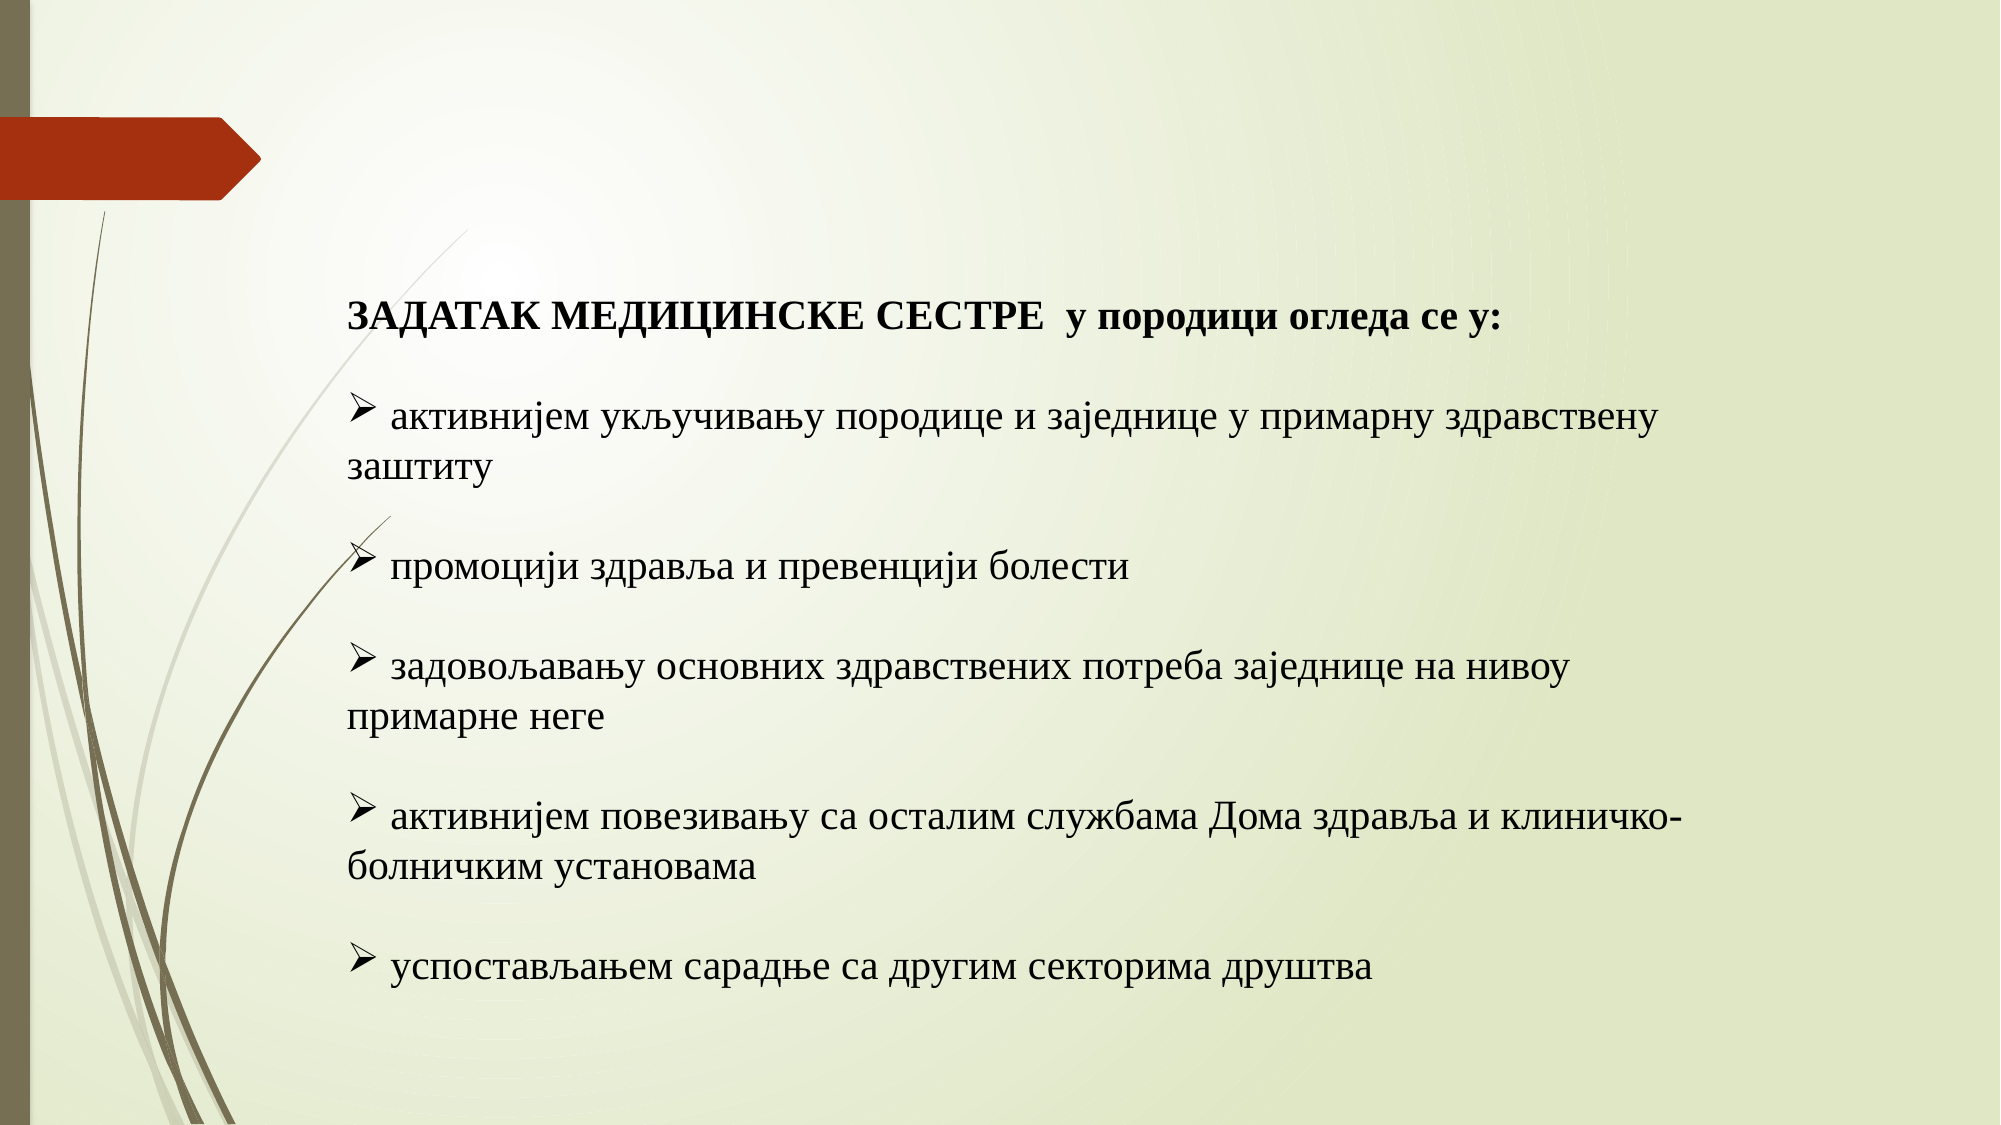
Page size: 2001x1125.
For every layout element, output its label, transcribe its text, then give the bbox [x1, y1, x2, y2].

text_box ЗАДАТАК МЕДИЦИНСКЕ СЕСТРЕ у породици огледа се у: активнијем укључивању породице и заједнице у примарну здравствену заштиту промоцији здравља и превенцији болести задовољавању основних здравствених потреба заједнице на нивоу примарне неге активнијем повезивању са осталим службама Дома здравља и клиничко- болничким установама успостављањем сарадње са другим секторима друштва [332, 140, 1688, 1090]
